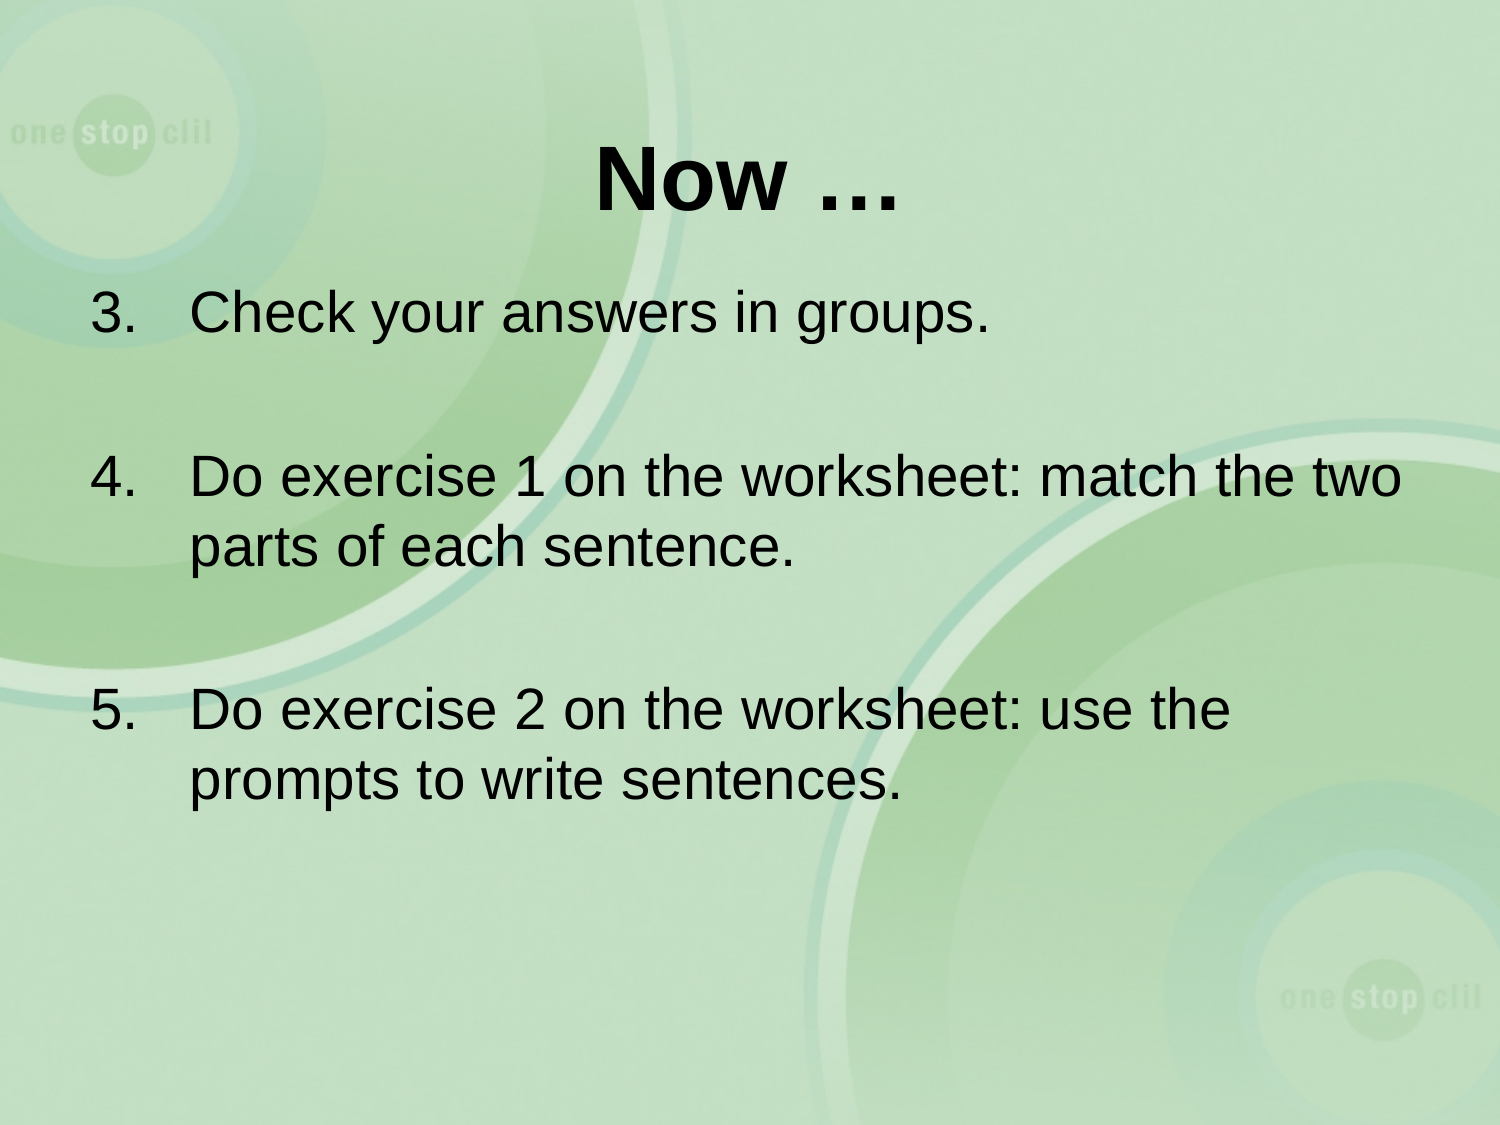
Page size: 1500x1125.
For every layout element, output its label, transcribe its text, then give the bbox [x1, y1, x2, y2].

picture [0, 0, 1500, 1125]
title Now … [75, 79, 1425, 267]
list Check your answers in groups. Do exercise 1 on the worksheet: match the two parts of each sentence. 5. Do exercise 2 on the worksheet: use the prompts to write sentences. [75, 267, 1425, 1010]
